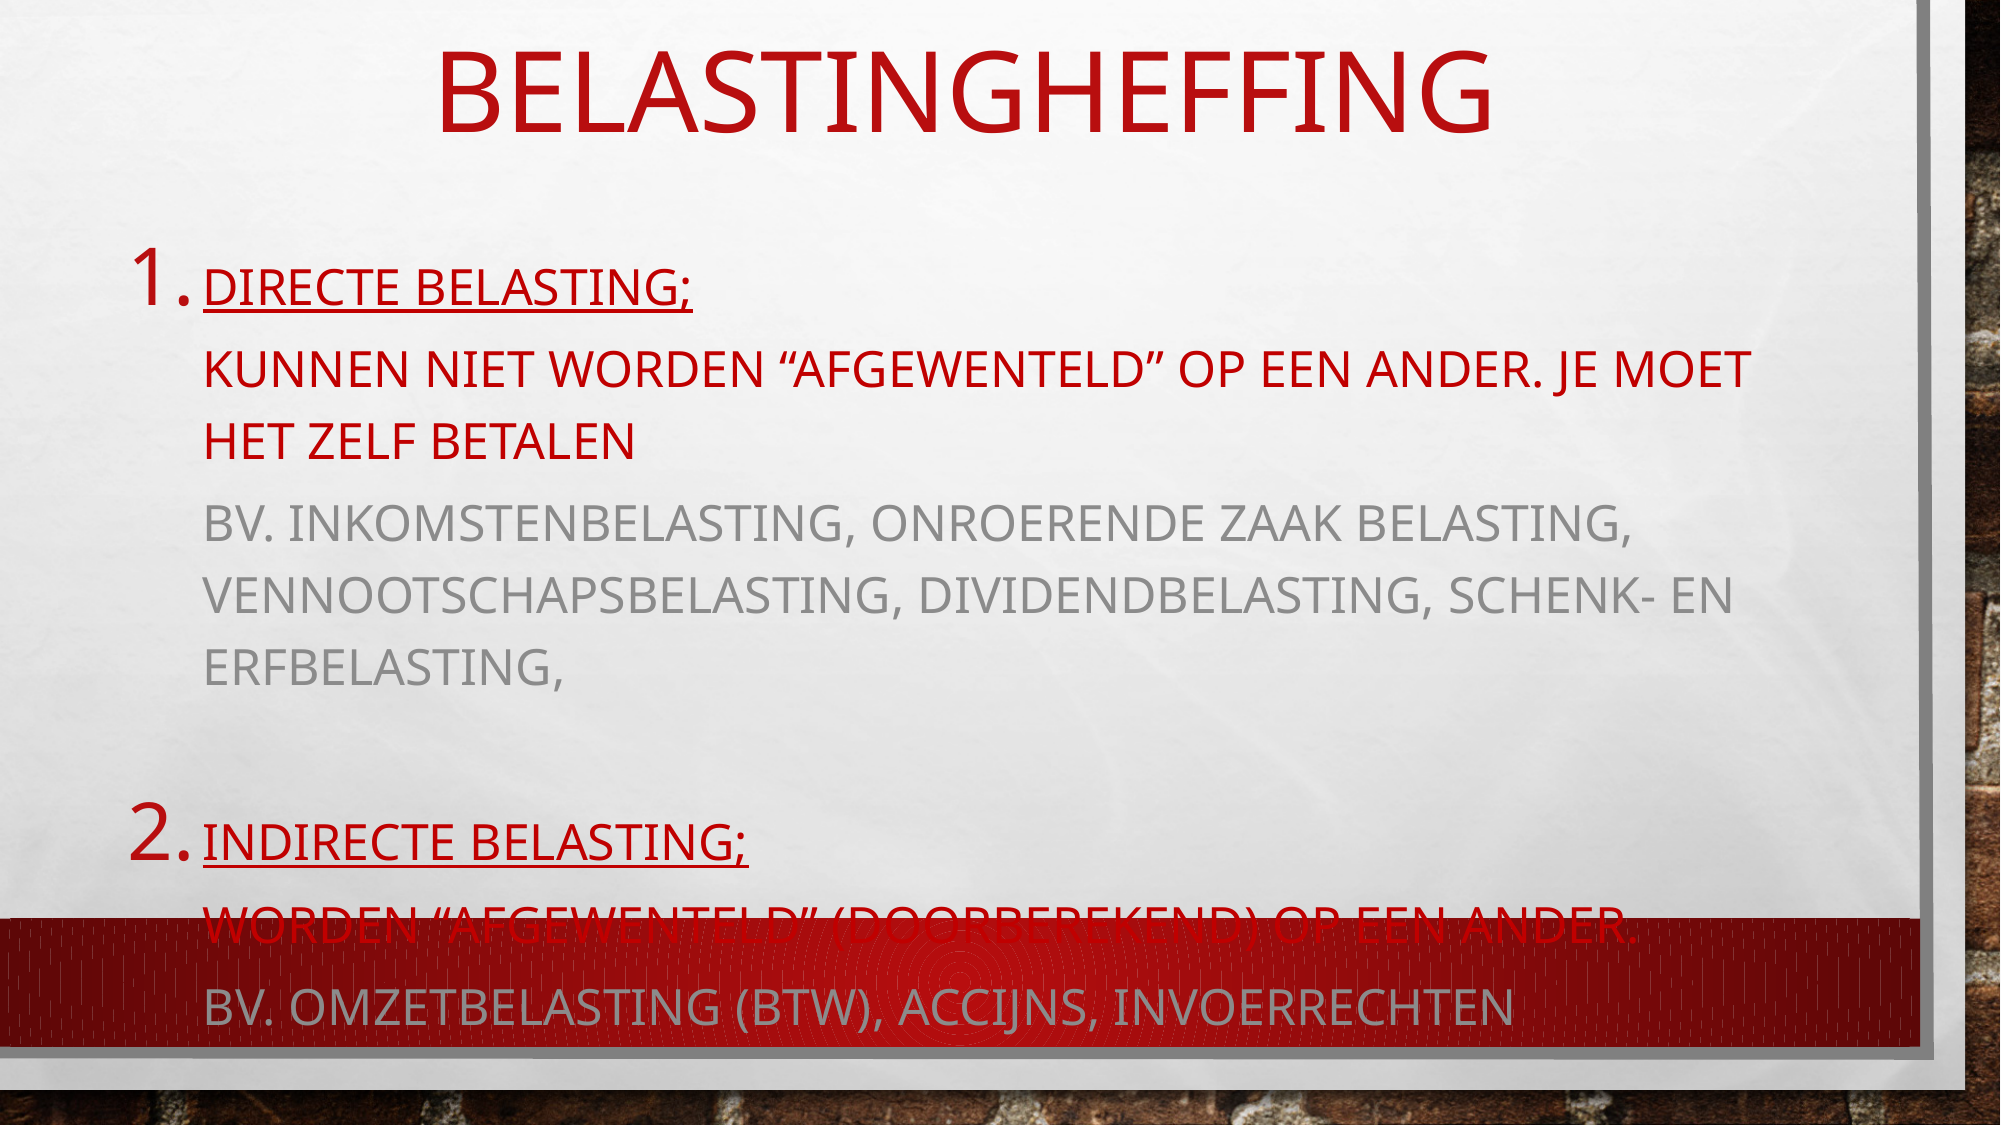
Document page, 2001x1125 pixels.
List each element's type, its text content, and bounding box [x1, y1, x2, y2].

title Belastingheffing [112, 0, 1818, 164]
picture [0, 0, 2000, 1125]
list Directe belasting; Kunnen niet worden “afgewenteld” op een ander. Je moet het zelf betalen Bv. Inkomstenbelasting, onroerende zaak belasting, vennootschapsbelasting, dividendbelasting, schenk- en erfbelasting, Indirecte belasting; Worden “afgewenteld” (doorberekend) op een ander. Bv. Omzetbelasting (BTW), accijns, invoerrechten [112, 164, 1818, 1013]
